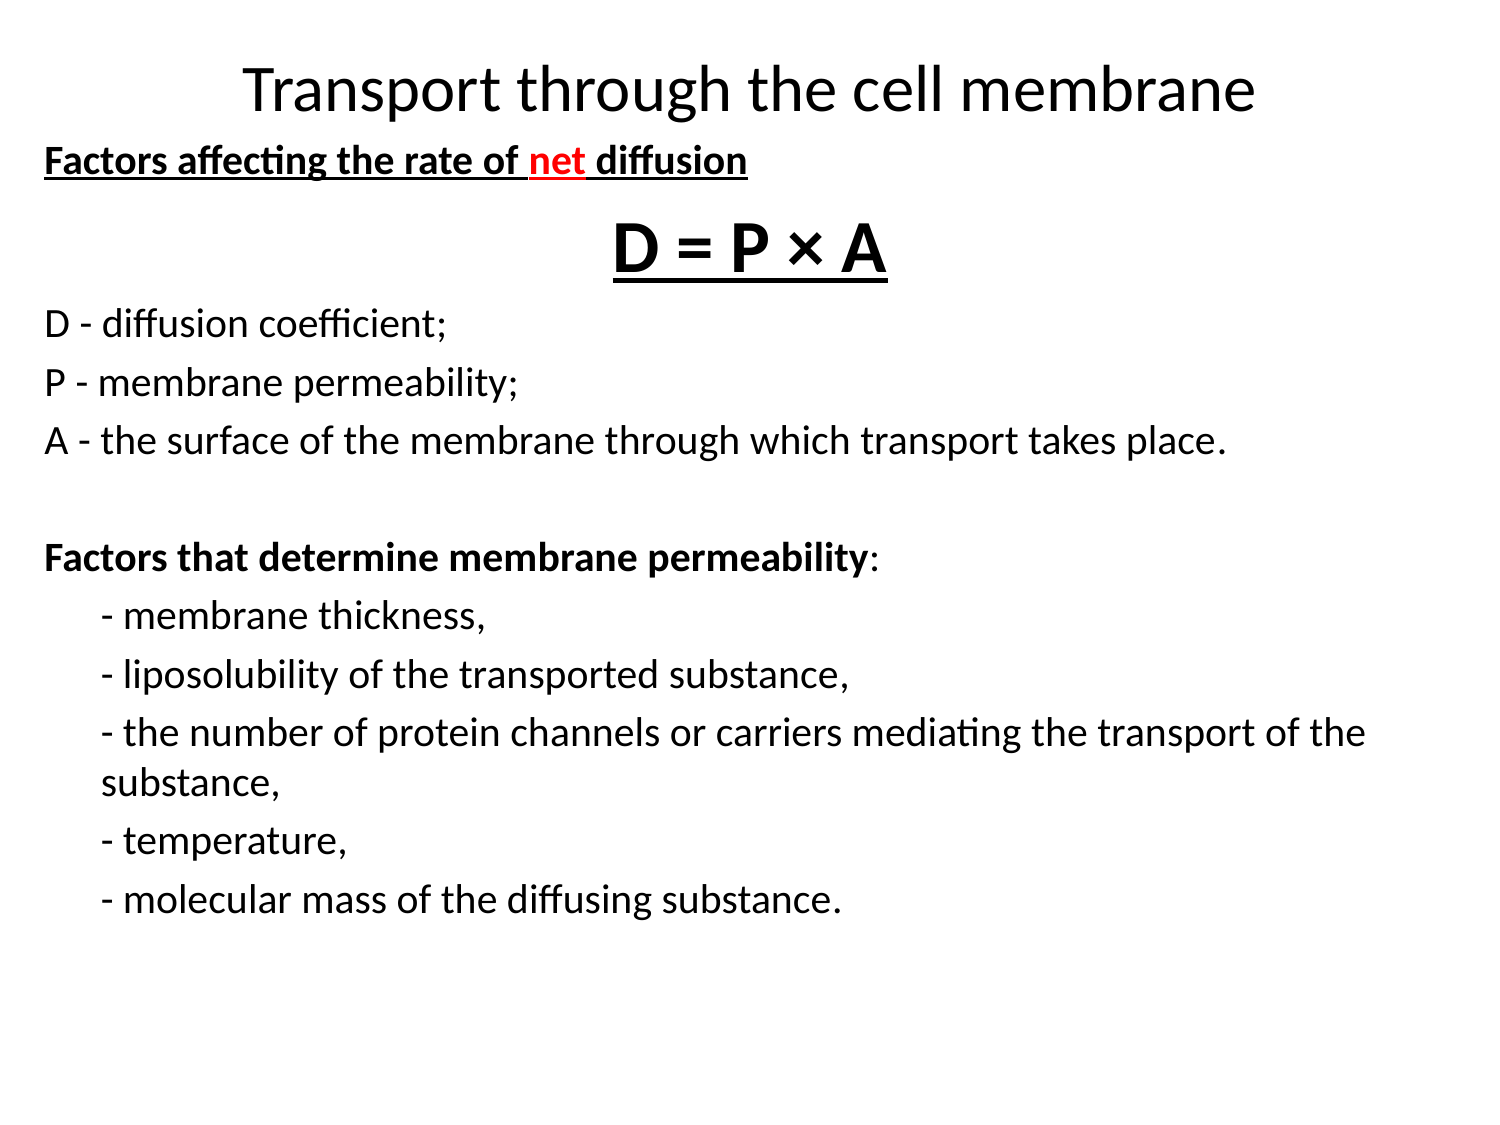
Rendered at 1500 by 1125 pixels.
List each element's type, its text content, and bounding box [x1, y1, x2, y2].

list Factors affecting the rate of net diffusion D = P × A D - diffusion coefficient; P - membrane permeability; A - the surface of the membrane through which transport takes place. Factors that determine membrane permeability: - membrane thickness, - liposolubility of the transported substance, - the number of protein channels or carriers mediating the transport of the substance, - temperature, - molecular mass of the diffusing substance. [29, 125, 1471, 1107]
text_box Transport through the cell membrane [74, 45, 1425, 126]
